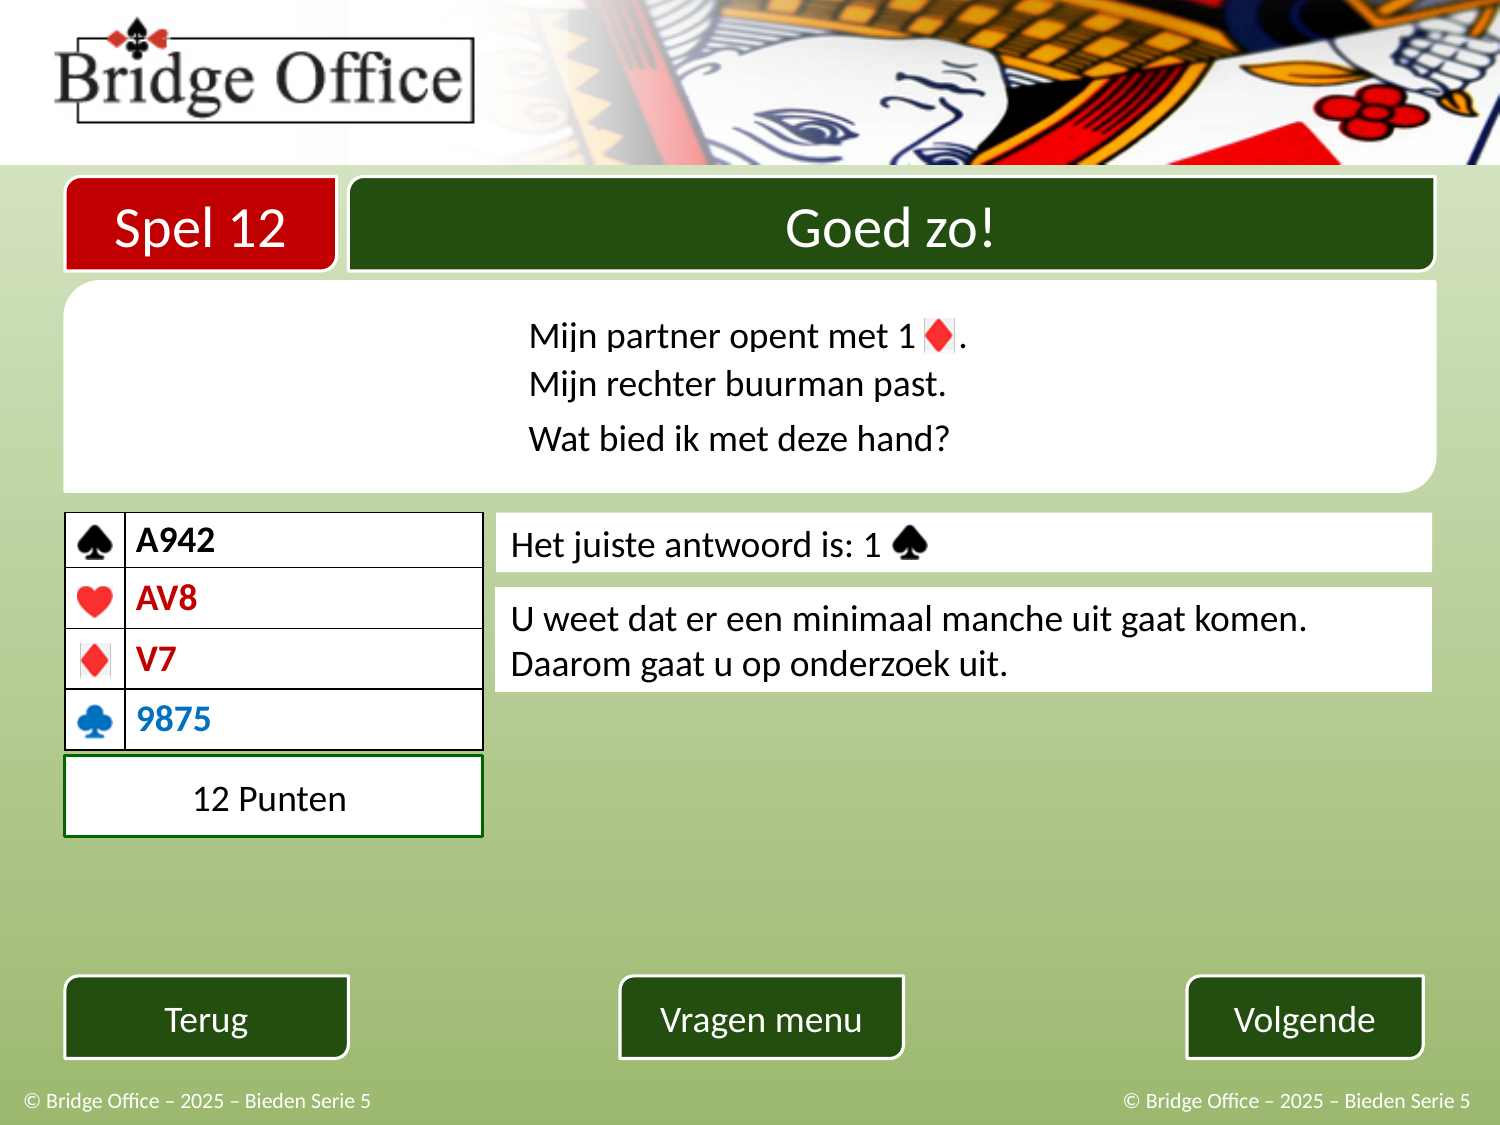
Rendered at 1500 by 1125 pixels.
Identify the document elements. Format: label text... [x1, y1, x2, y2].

text_box U weet dat er een minimaal manche uit gaat komen. Daarom gaat u op onderzoek uit. [495, 587, 1432, 692]
text_box © Bridge Office – 2025 – Bieden Serie 5 [1107, 1079, 1500, 1121]
text_box Spel 12 [63, 179, 339, 273]
text_box Goed zo! [346, 179, 1437, 273]
picture [920, 318, 957, 354]
picture [77, 585, 114, 618]
table_cell 9875 [126, 690, 482, 749]
table_cell [66, 690, 124, 749]
table_header [66, 513, 124, 567]
picture [77, 524, 114, 561]
table_cell [66, 568, 124, 628]
text_box Vragen menu [618, 974, 906, 1061]
text_box © Bridge Office – 2025 – Bieden Serie 5 [8, 1079, 393, 1121]
picture [77, 643, 114, 679]
text_box Mijn rechter buurman past. [513, 352, 987, 406]
picture [892, 524, 928, 561]
table_header A942 [126, 513, 482, 567]
text_box Terug [63, 974, 350, 1061]
text_box Mijn partner opent met 1 . [513, 303, 1022, 364]
picture [77, 703, 114, 740]
table_cell AV8 [126, 568, 482, 628]
table_cell V7 [126, 629, 482, 688]
text_box Wat bied ik met deze hand? [513, 406, 987, 467]
text_box [63, 280, 1437, 493]
table_cell [66, 629, 124, 688]
text_box Volgende [1185, 974, 1425, 1061]
picture [0, 0, 1500, 166]
text_box Het juiste antwoord is: 1 [496, 512, 1433, 573]
text_box 12 Punten [63, 754, 484, 838]
